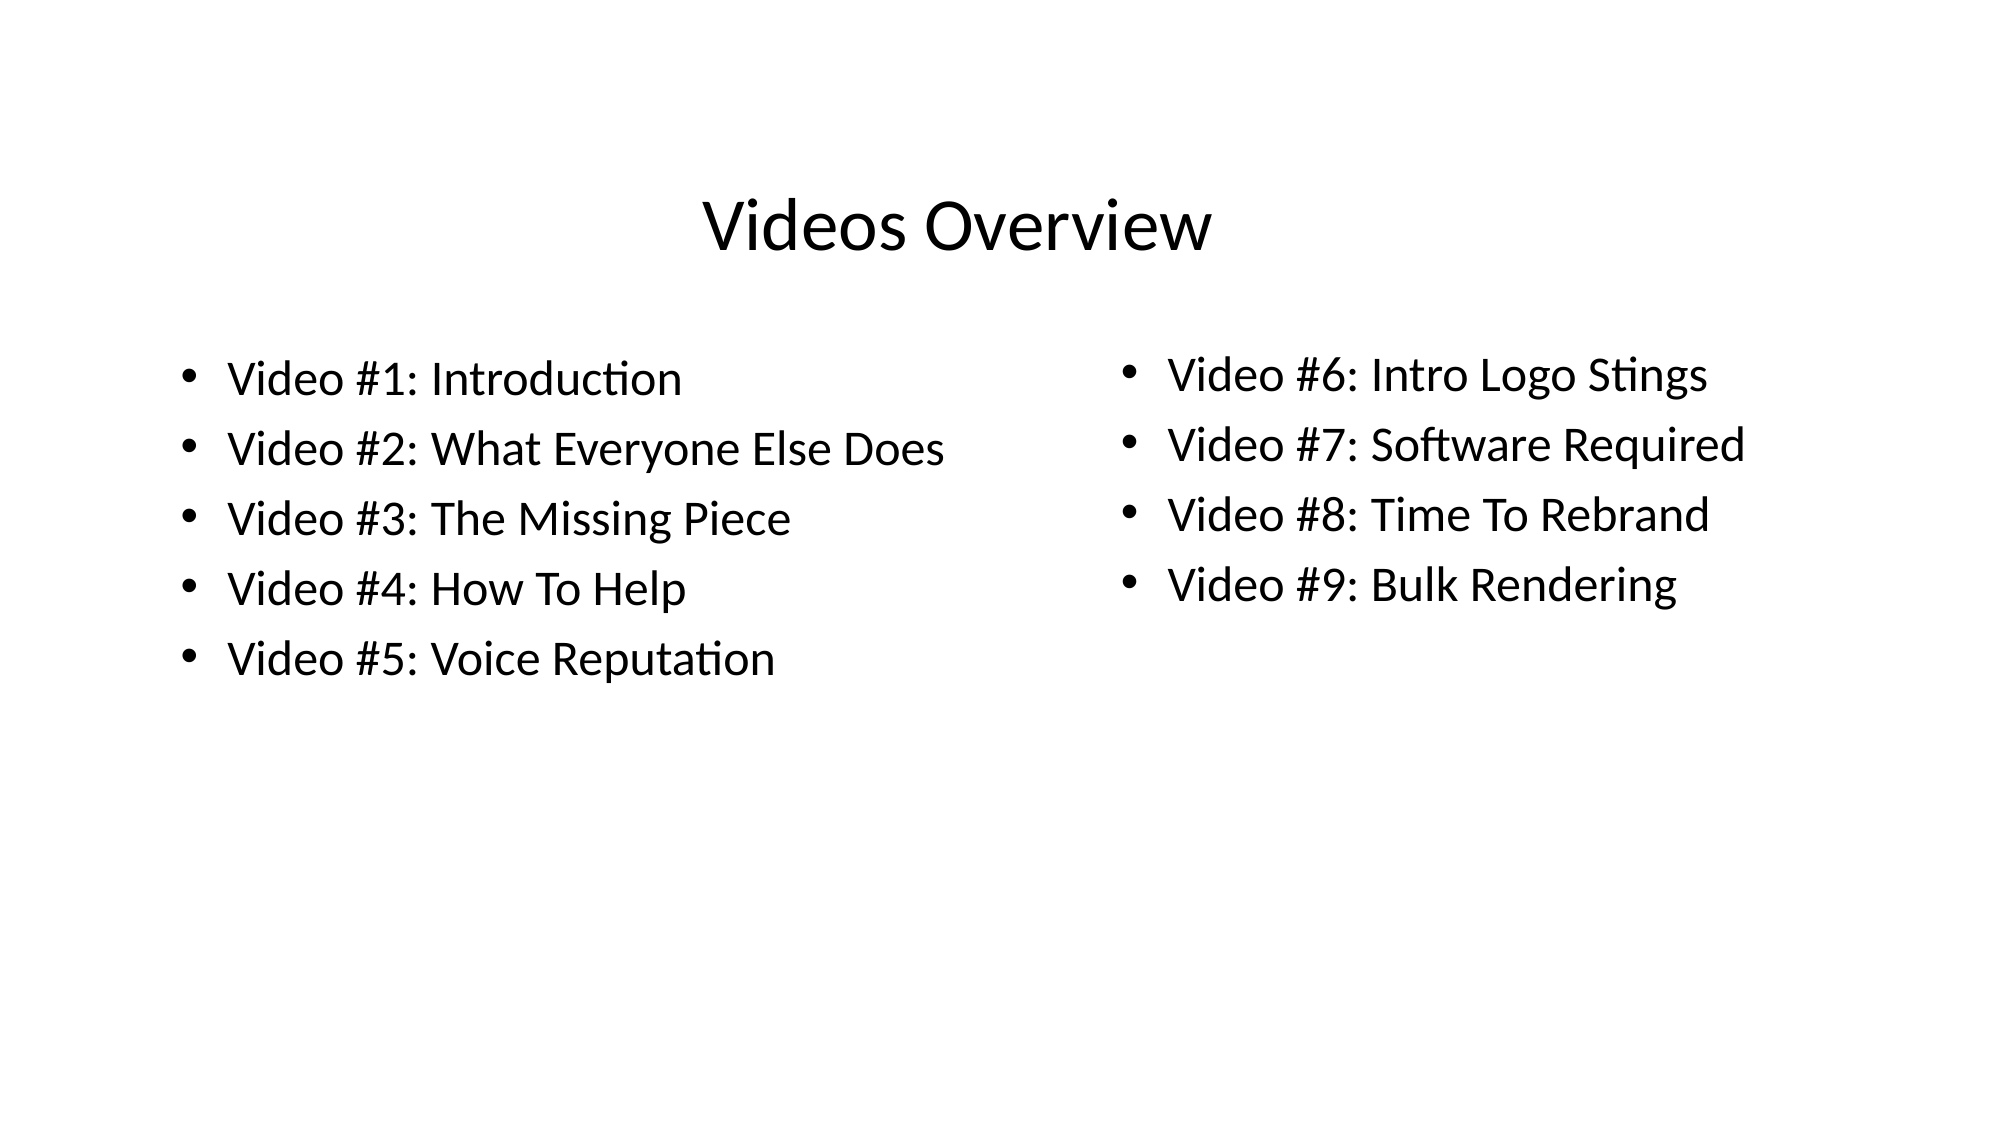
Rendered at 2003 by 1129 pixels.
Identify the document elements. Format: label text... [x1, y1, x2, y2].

text_box Videos Overview [687, 168, 1228, 273]
list Video #1: Introduction Video #2: What Everyone Else Does Video #3: The Missing Piece Video #4: How To Help Video #5: Voice Reputation [126, 338, 1067, 1008]
text_box Video #6: Intro Logo Stings Video #7: Software Required Video #8: Time To Rebrand Video #9: Bulk Rendering [1066, 334, 1909, 883]
